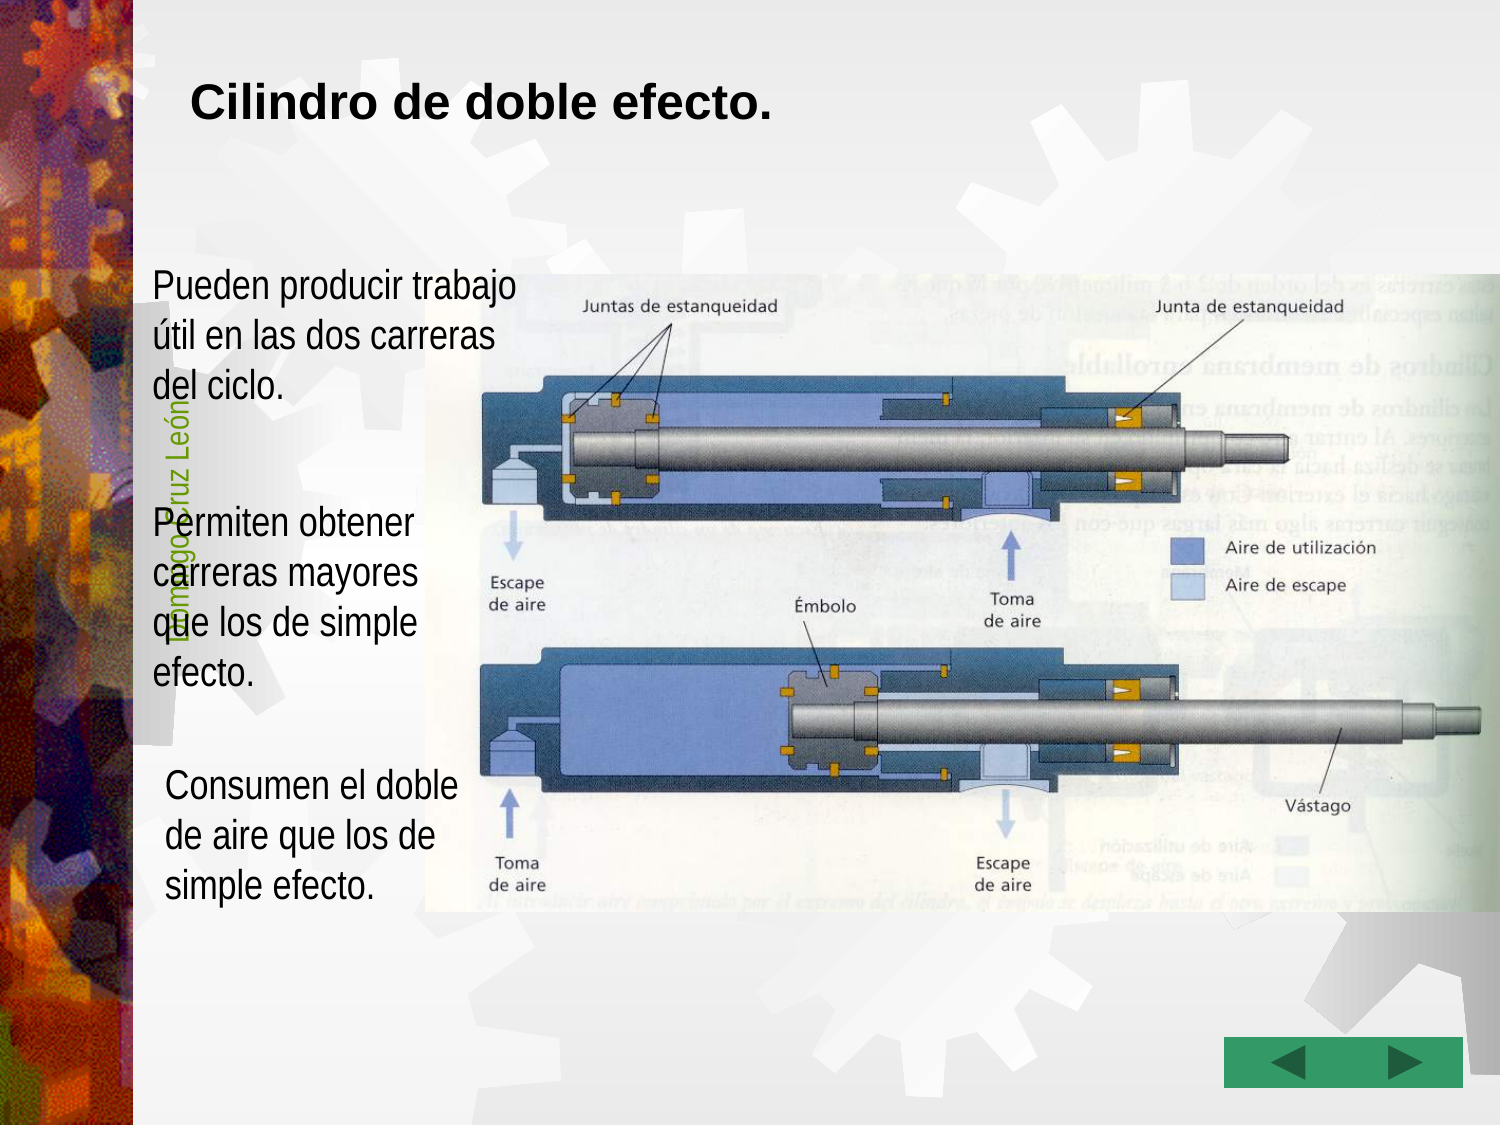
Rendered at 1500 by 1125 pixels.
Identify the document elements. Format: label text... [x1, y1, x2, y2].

text_box Pueden producir trabajo útil en las dos carreras del ciclo. [137, 249, 533, 416]
title Cilindro de doble efecto. [174, 50, 1450, 138]
picture [424, 274, 1500, 912]
picture [0, 0, 133, 1125]
text_box [1351, 1037, 1463, 1088]
text_box Permiten obtener carreras mayores que los de simple efecto. [138, 487, 419, 703]
text_box [1224, 1037, 1351, 1088]
text_box Consumen el doble de aire que los de simple efecto. [150, 750, 420, 916]
